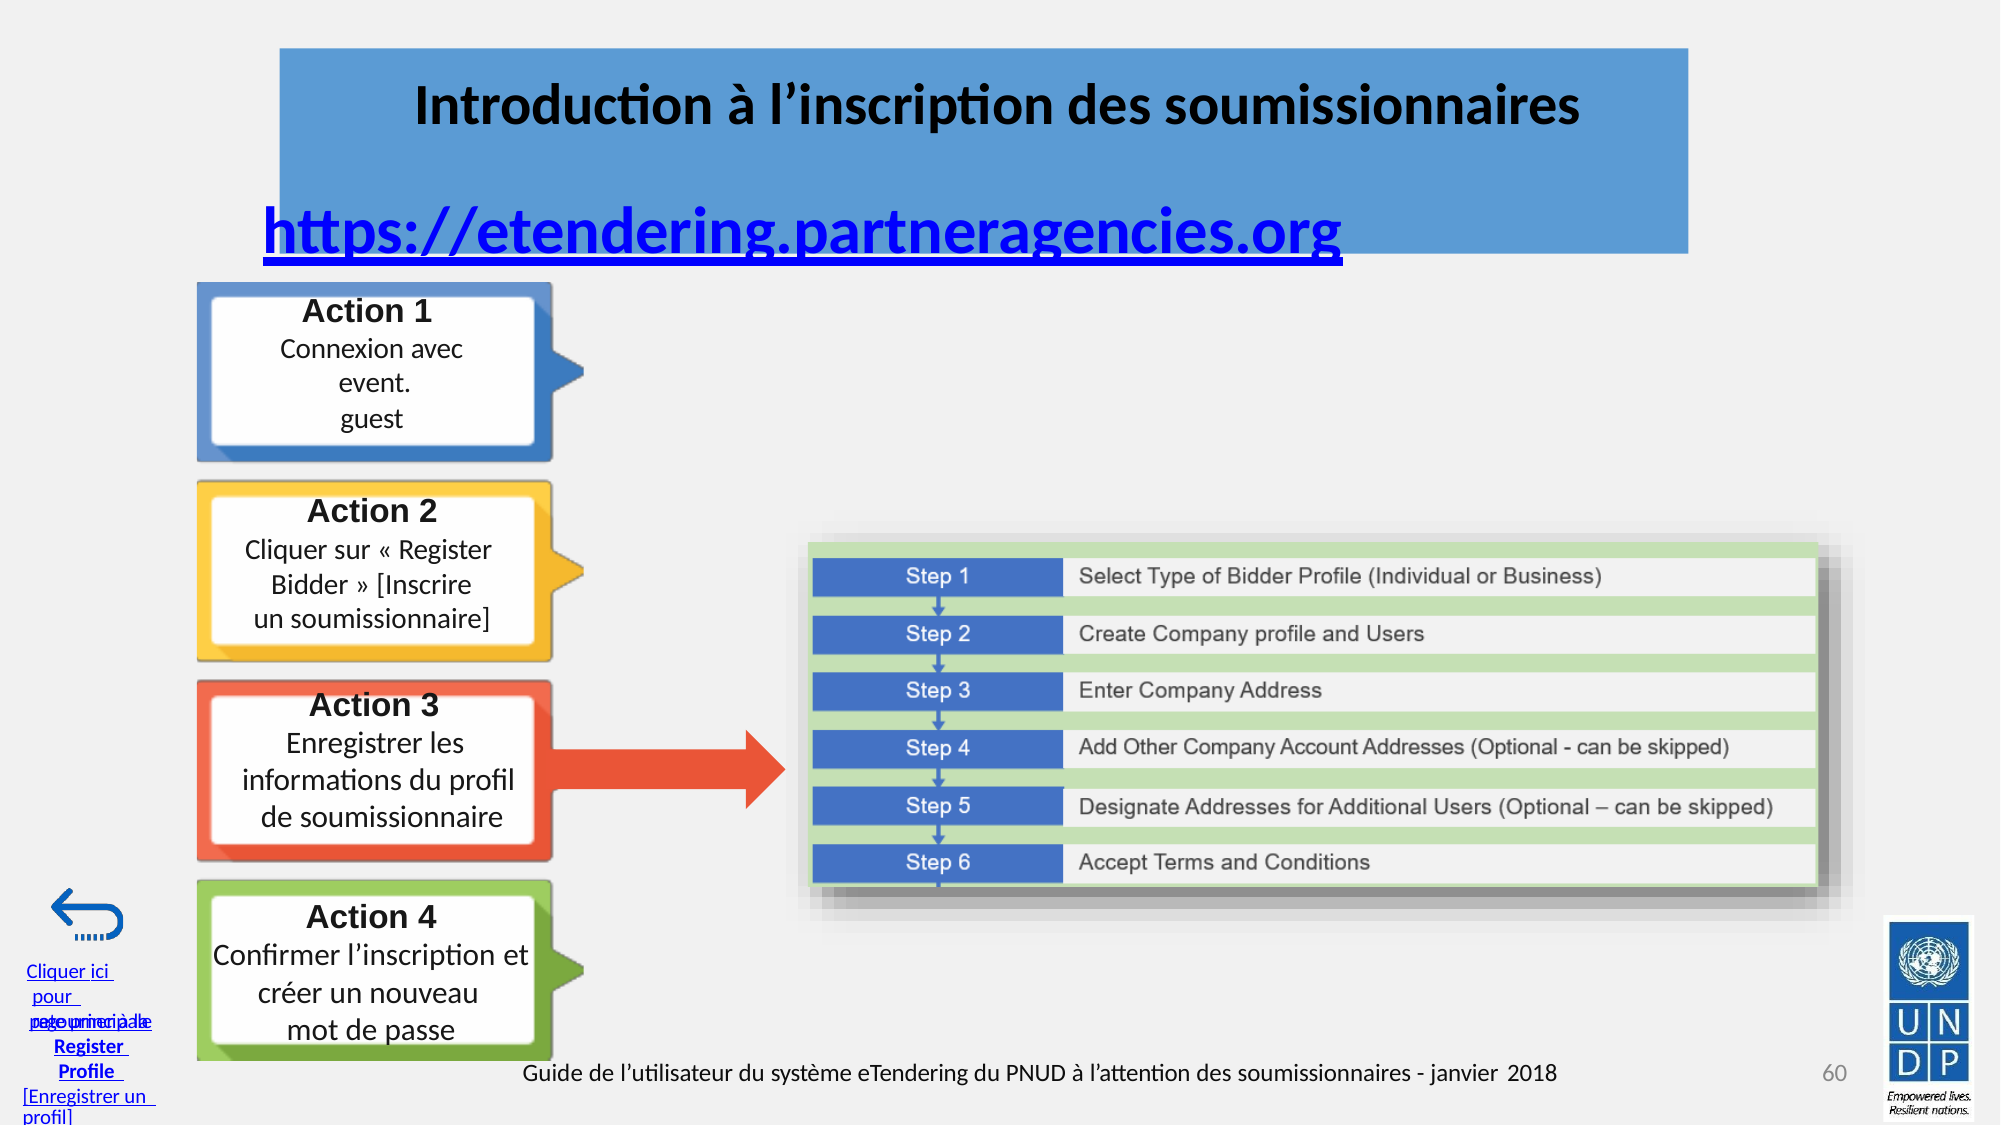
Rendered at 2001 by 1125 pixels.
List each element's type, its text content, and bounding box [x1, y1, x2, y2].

footer Guide de l’utilisateur du système eTendering du PNUD à l’attention des soumissionnaires - janvier 2018 [520, 1060, 1566, 1125]
text_box https://etendering.partneragencies.org [262, 186, 1779, 256]
text_box 60 [1820, 1060, 1850, 1087]
title Introduction à l’inscription des soumissionnaires [279, 48, 1689, 186]
text_box [1883, 915, 1975, 1122]
text_box mot de passe [284, 1015, 458, 1047]
text_box [196, 836, 584, 1061]
text_box [775, 510, 1877, 946]
text_box Action 1 Connexion avec event. guest Action 2 Cliquer sur « Register Bidder » [Inscrire un soumissionnaire] Action 3 Enregistrer les informations du profil de soumissionnaire [141, 169, 1625, 836]
text_box Action 4 Confirmer l’inscription et créer un nouveau [210, 895, 533, 1010]
text_box [50, 887, 124, 941]
text_box page principale Register Profile [Enregistrer un profil] [22, 1011, 159, 1108]
text_box [807, 542, 1819, 887]
text_box Cliquer ici pour retourner à la [24, 957, 157, 1011]
